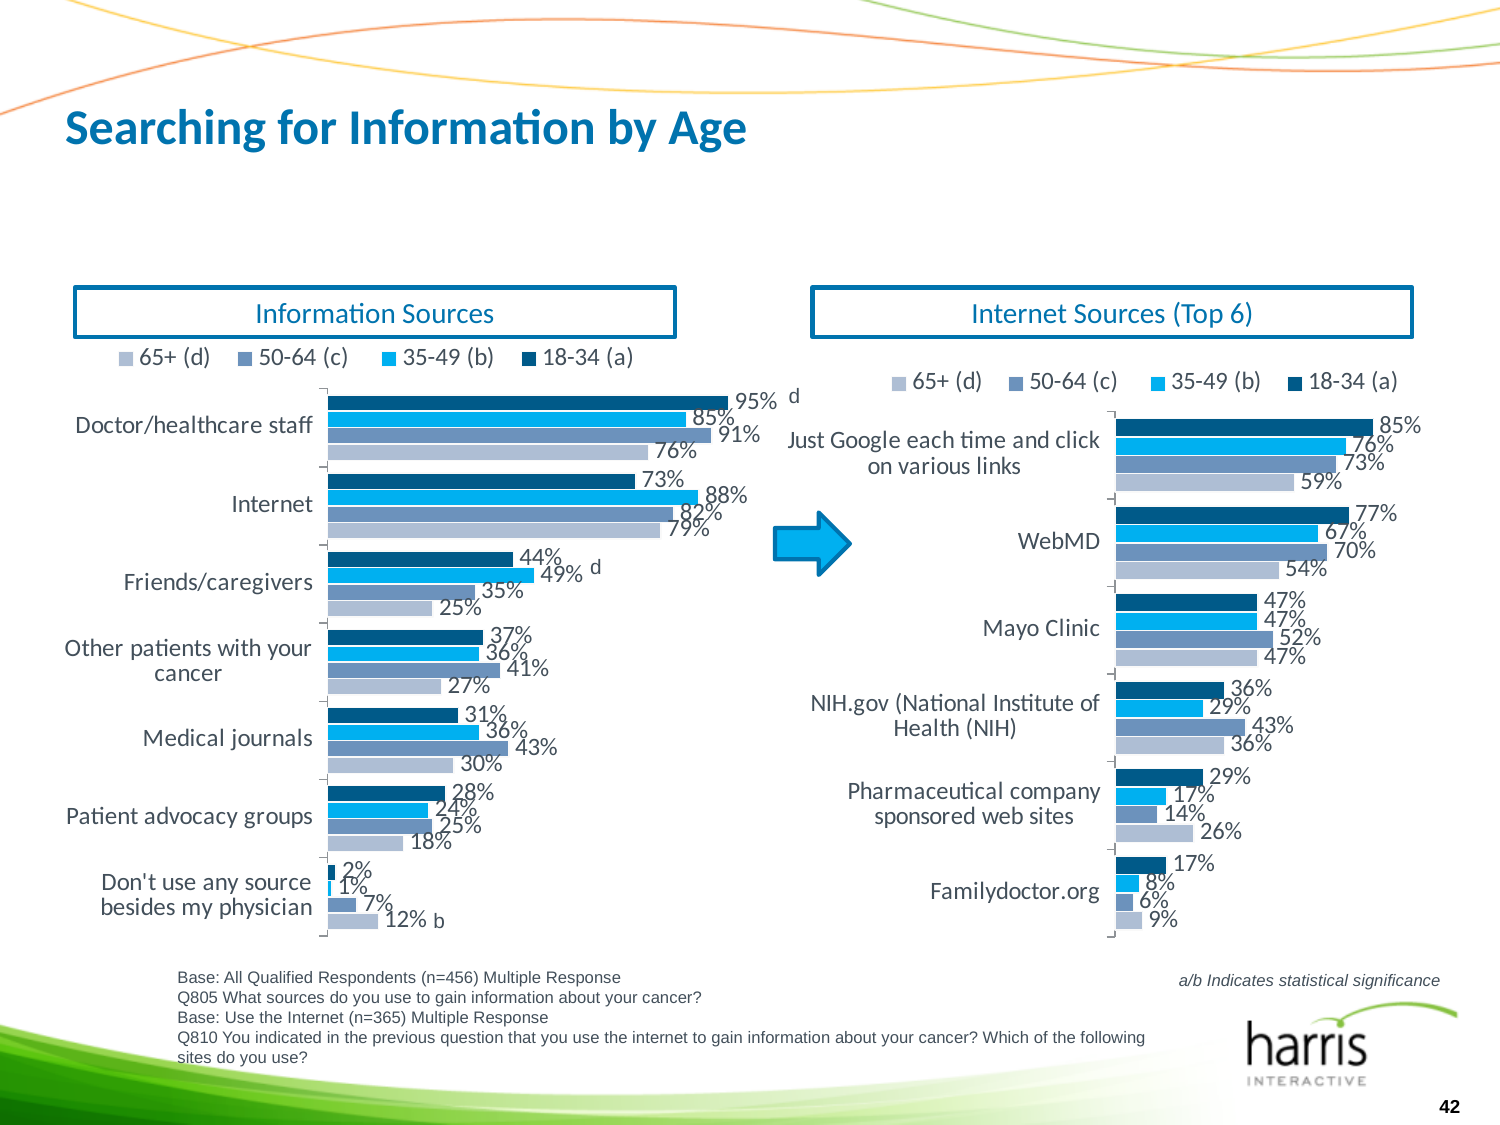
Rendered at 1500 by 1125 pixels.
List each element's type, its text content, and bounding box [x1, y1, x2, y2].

chart [37, 337, 1426, 964]
text_box Base: All Qualified Respondents (n=456) Multiple Response Q805 What sources do you use to gain information about your cancer? Base: Use the Internet (n=365) Multiple Response Q810 You indicated in the previous question that you use the internet to gain information about your cancer? Which of the following sites do you use? [162, 972, 1175, 1074]
text_box Internet Sources (Top 6) [810, 285, 1414, 339]
title Searching for Information by Age [49, 87, 1451, 176]
slide_number 42 [1399, 1086, 1500, 1125]
text_box Information Sources [73, 285, 677, 335]
text_box a/b Indicates statistical significance [1164, 962, 1456, 998]
picture [0, 0, 1500, 1125]
